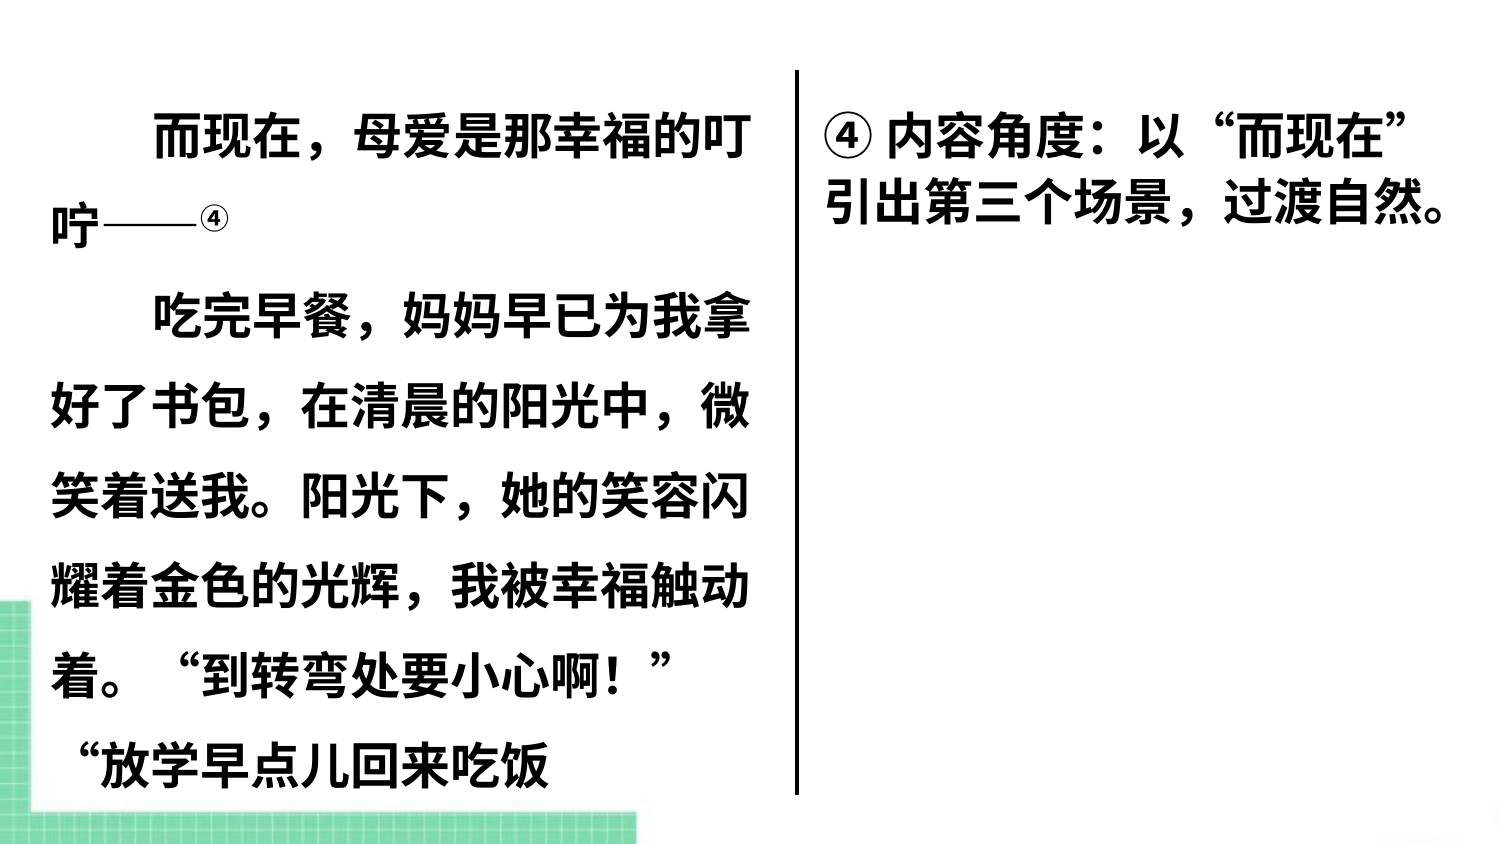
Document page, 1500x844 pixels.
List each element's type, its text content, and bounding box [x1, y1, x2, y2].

picture [0, 0, 1500, 844]
text_box 而现在，母爱是那幸福的叮咛——④ 吃完早餐，妈妈早已为我拿好了书包，在清晨的阳光中，微笑着送我。阳光下，她的笑容闪耀着金色的光辉，我被幸福触动着。“到转弯处要小心啊！”“放学早点儿回来吃饭 [35, 67, 786, 803]
text_box ④内容角度：以“而现在”引出第三个场景，过渡自然。 [809, 90, 1464, 238]
